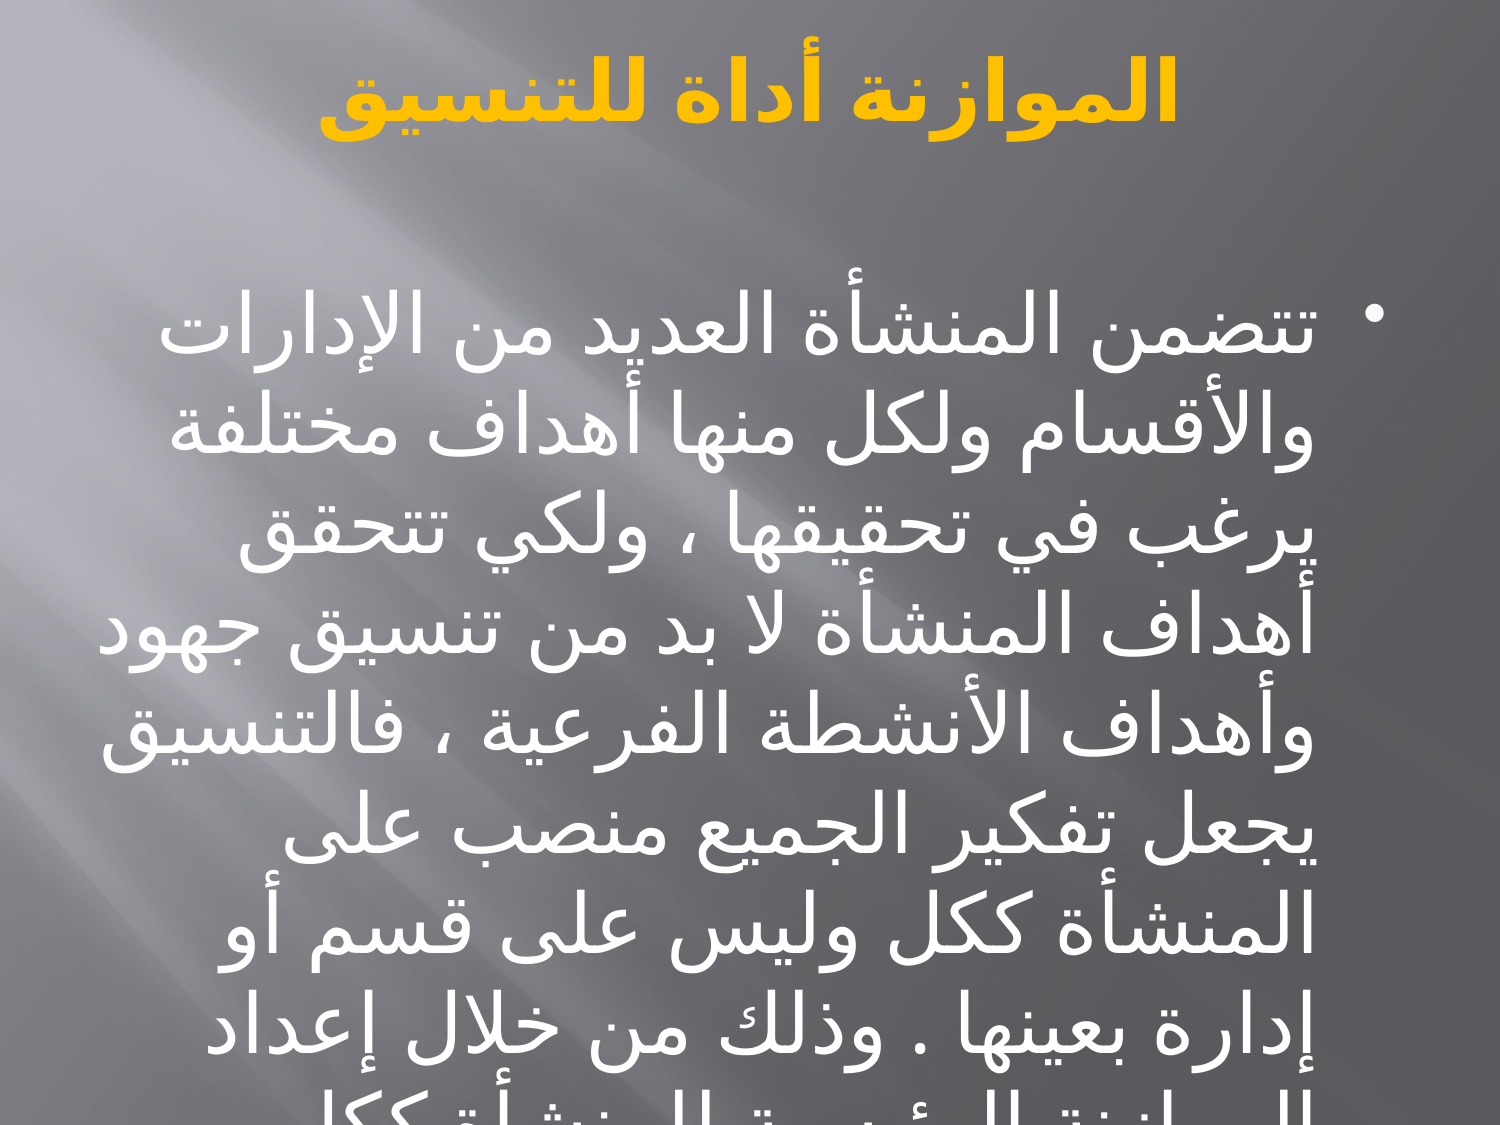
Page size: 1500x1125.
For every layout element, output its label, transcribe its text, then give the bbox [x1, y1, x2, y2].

list تتضمن المنشأة العديد من الإدارات والأقسام ولكل منها أهداف مختلفة يرغب في تحقيقها ، ولكي تتحقق أهداف المنشأة لا بد من تنسيق جهود وأهداف الأنشطة الفرعية ، فالتنسيق يجعل تفكير الجميع منصب على المنشأة ككل وليس على قسم أو إدارة بعينها . وذلك من خلال إعداد الموازنة الرئيسية للمنشأة ككل. [75, 262, 1425, 1035]
title الموازنة أداة للتنسيق [75, 45, 1425, 233]
